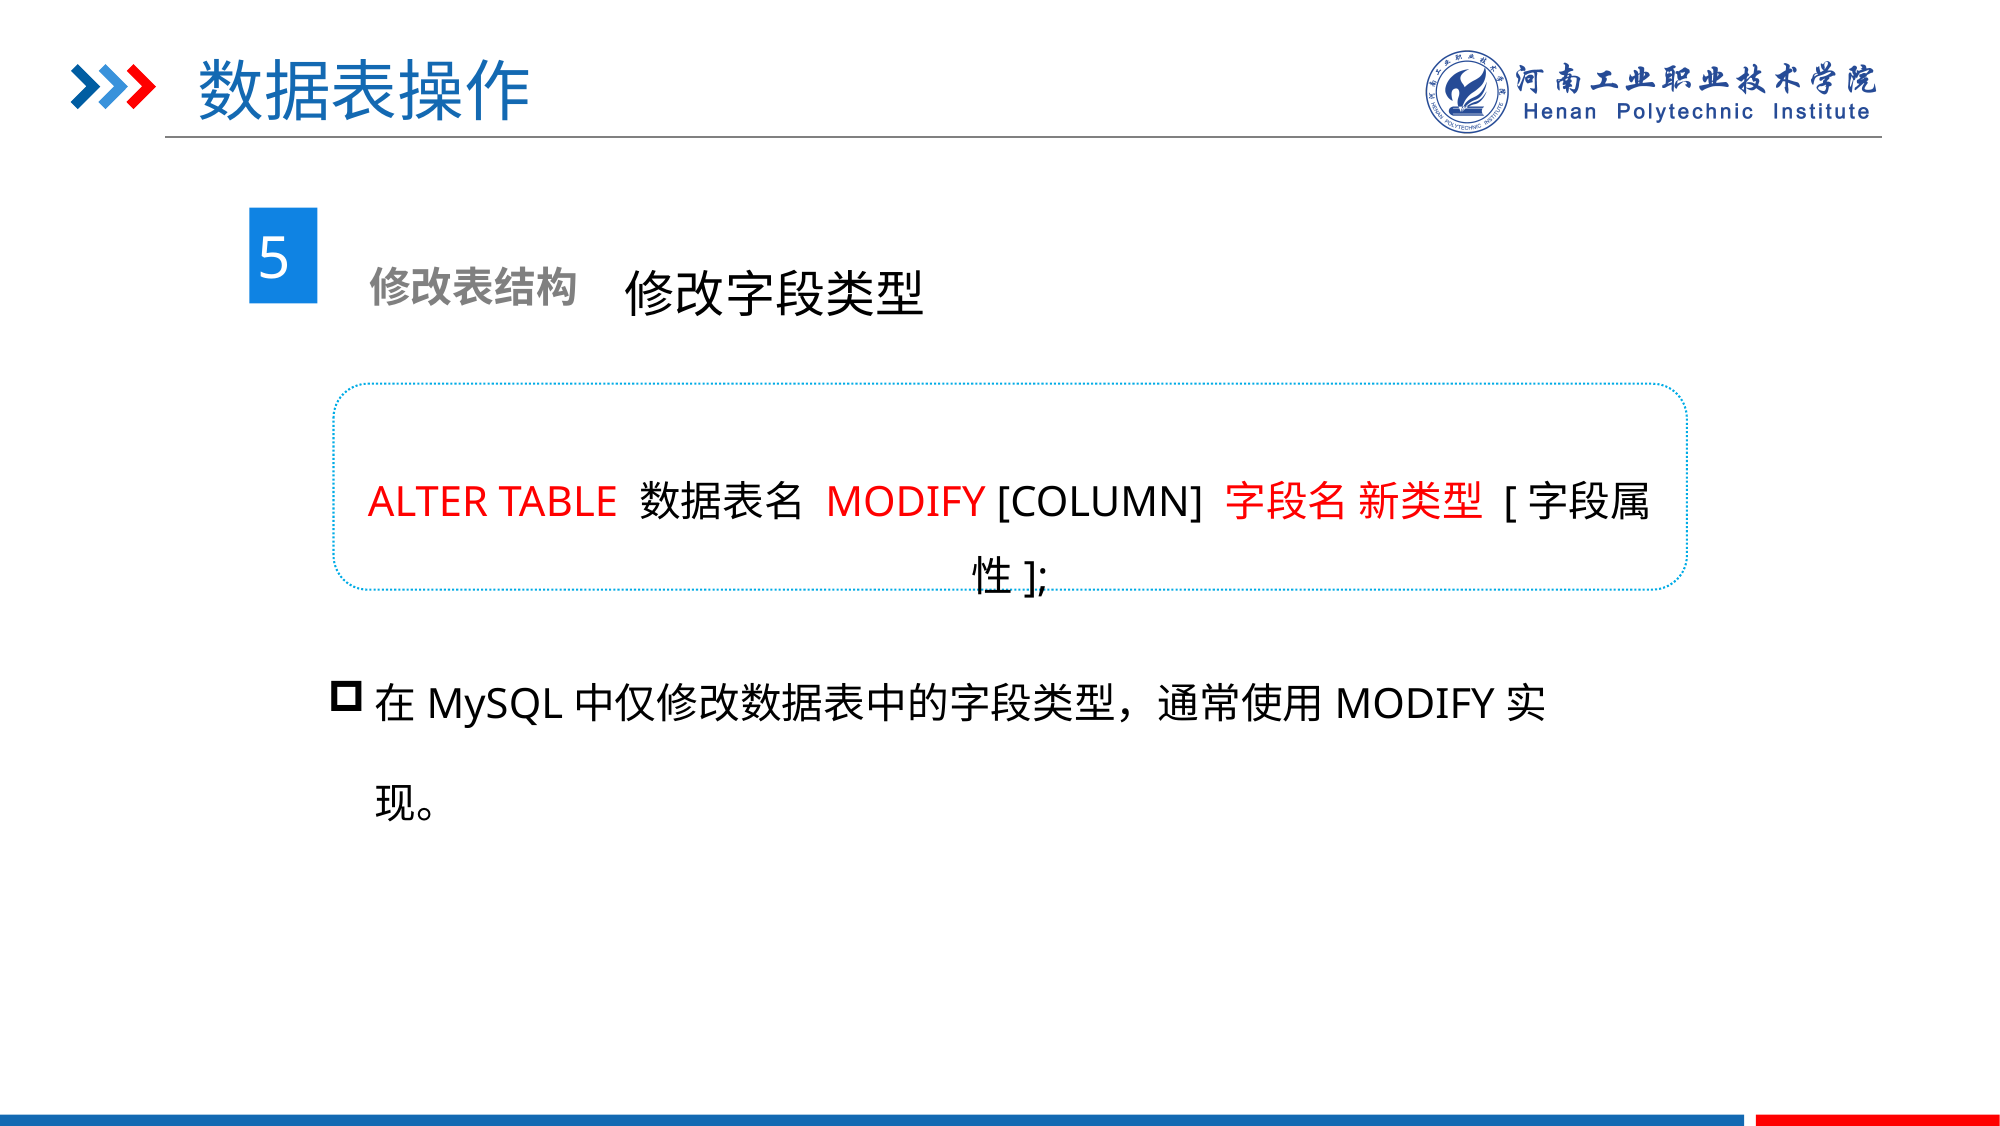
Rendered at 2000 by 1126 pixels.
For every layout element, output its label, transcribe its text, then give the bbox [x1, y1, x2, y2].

text_box 修改字段类型 [610, 255, 940, 331]
text_box [333, 383, 1687, 442]
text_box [249, 207, 318, 304]
text_box 在MySQL中仅修改数据表中的字段类型，通常使用MODIFY实现。 [313, 619, 1578, 835]
picture [1407, 46, 1882, 140]
text_box 修改表结构 [319, 245, 1092, 380]
text_box ALTER TABLE 数据表名 MODIFY [COLUMN] 字段名 新类型 [字段属性]; [333, 442, 1687, 608]
title 数据表操作 [177, 25, 952, 153]
